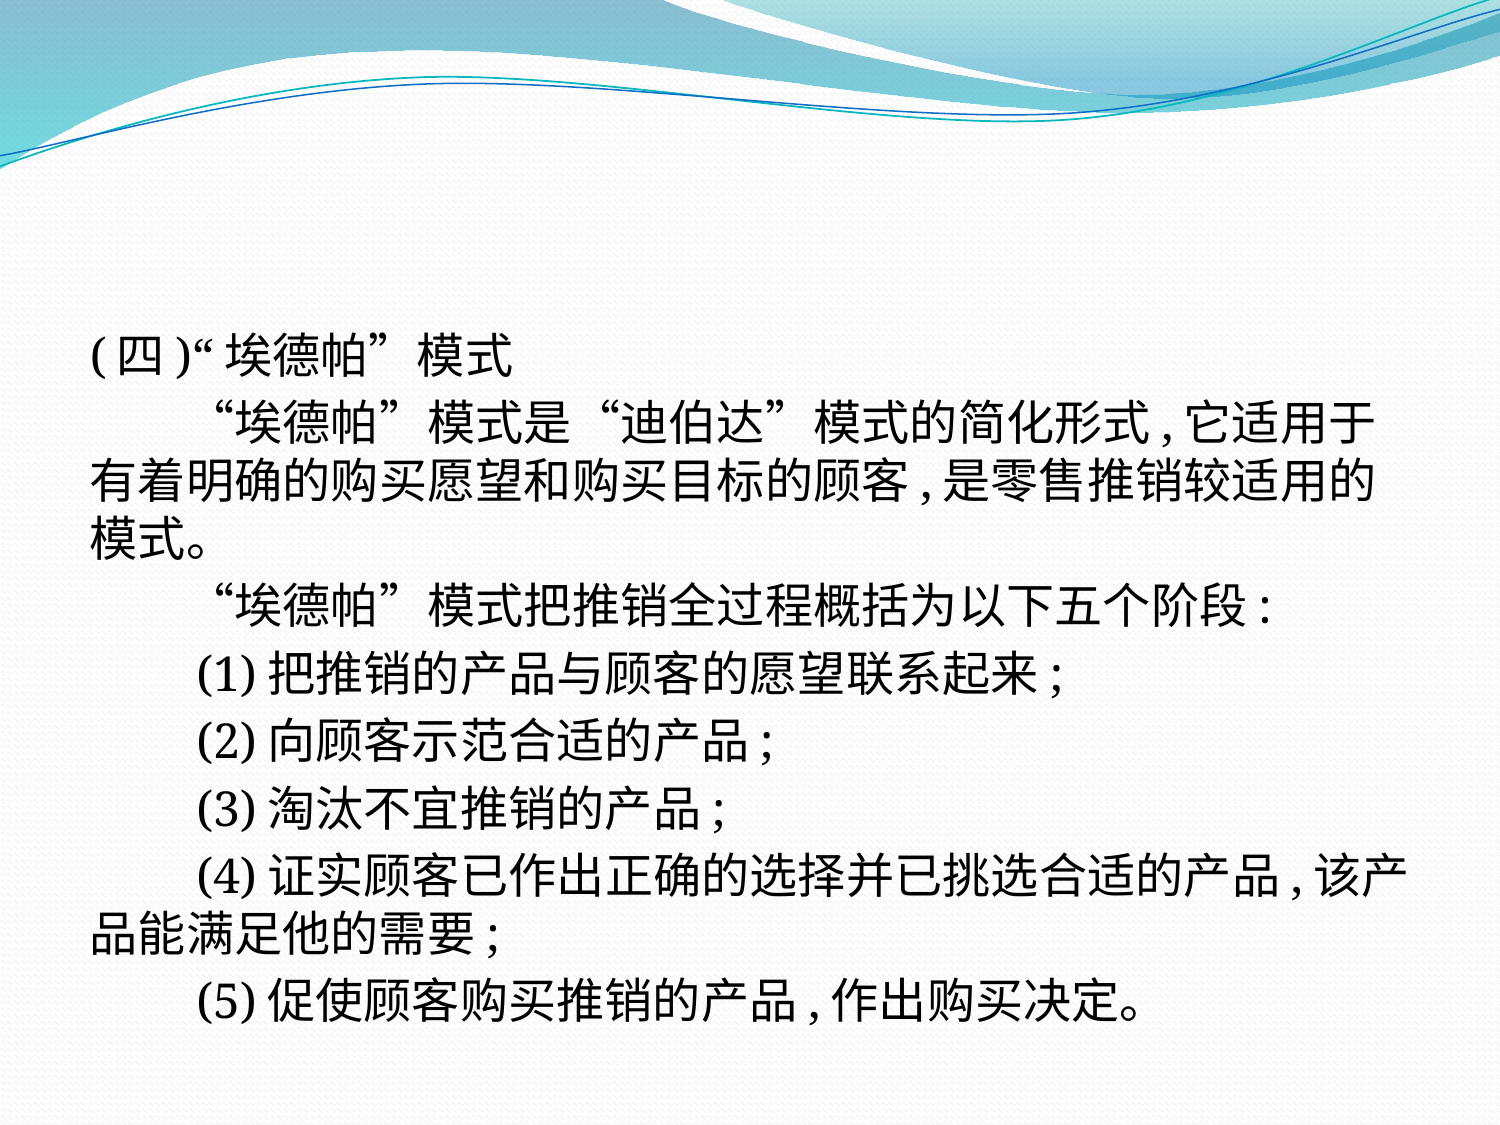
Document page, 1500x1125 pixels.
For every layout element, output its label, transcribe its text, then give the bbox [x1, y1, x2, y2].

list (四)“埃德帕”模式 “埃德帕”模式是“迪伯达”模式的简化形式,它适用于有着明确的购买愿望和购买目标的顾客,是零售推销较适用的模式。 “埃德帕”模式把推销全过程概括为以下五个阶段: (1)把推销的产品与顾客的愿望联系起来; (2)向顾客示范合适的产品; (3)淘汰不宜推销的产品; (4)证实顾客已作出正确的选择并已挑选合适的产品,该产品能满足他的需要; (5)促使顾客购买推销的产品,作出购买决定。 [75, 317, 1425, 1038]
